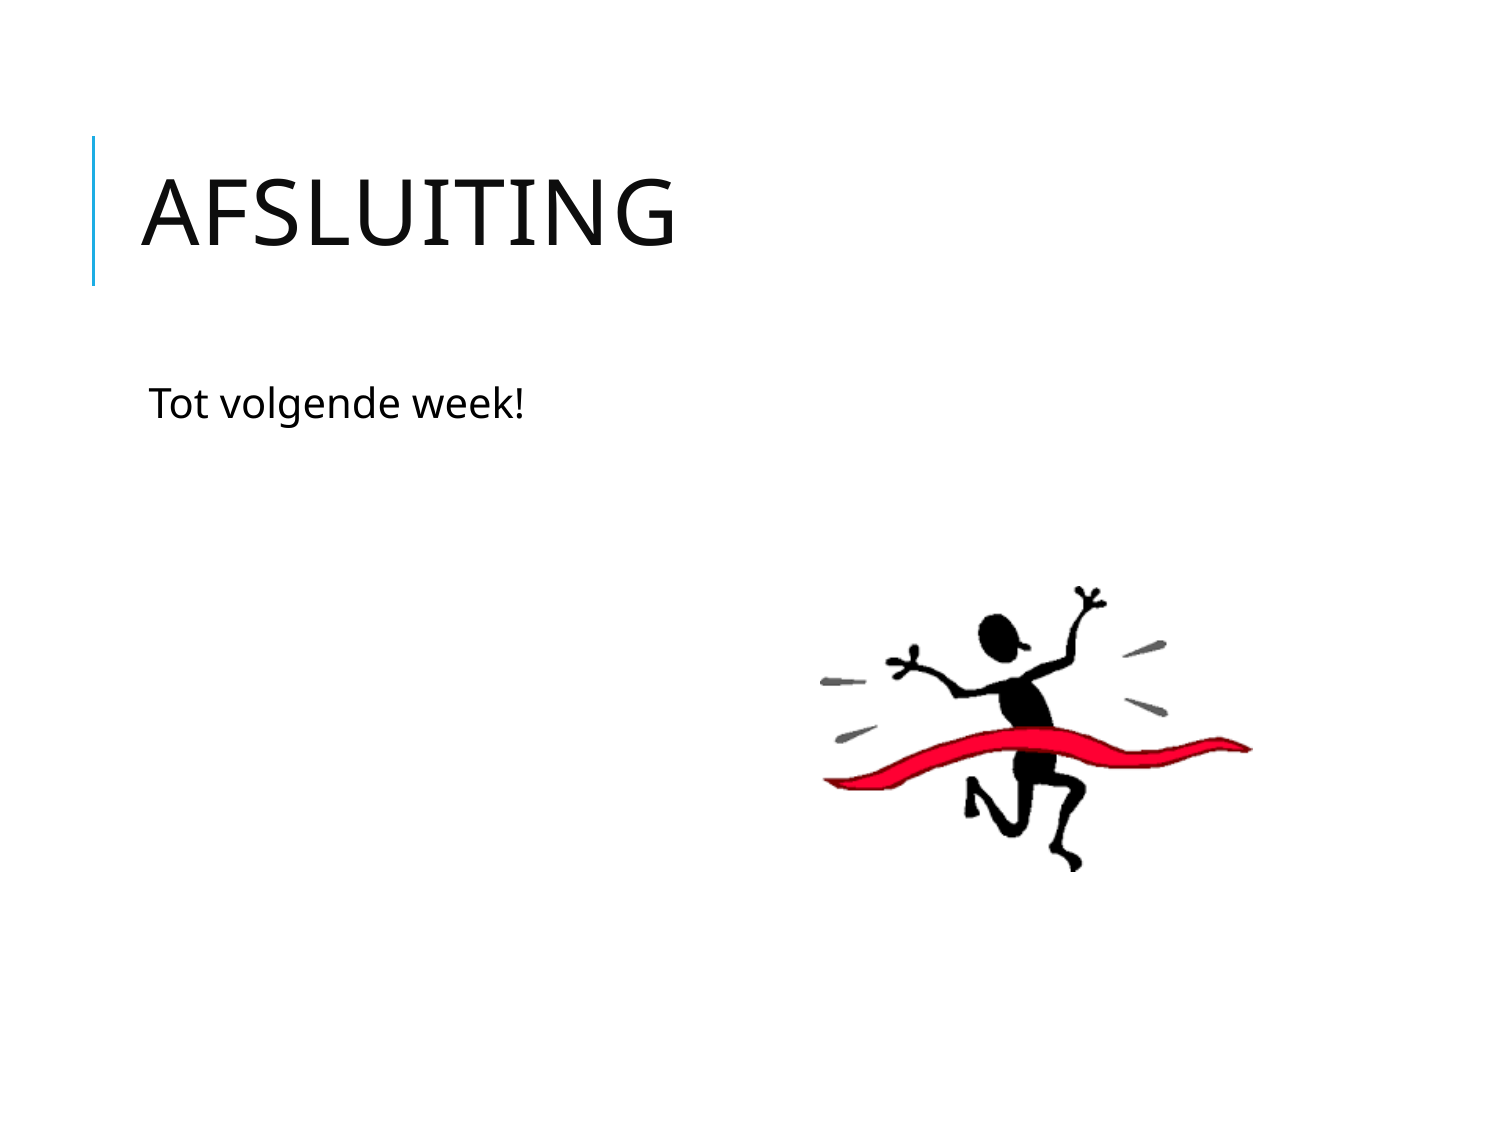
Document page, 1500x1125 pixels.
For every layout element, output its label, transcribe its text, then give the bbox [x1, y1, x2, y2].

picture [820, 585, 1253, 873]
title Afsluiting [126, 96, 1322, 342]
list Tot volgende week! [126, 375, 1322, 1035]
